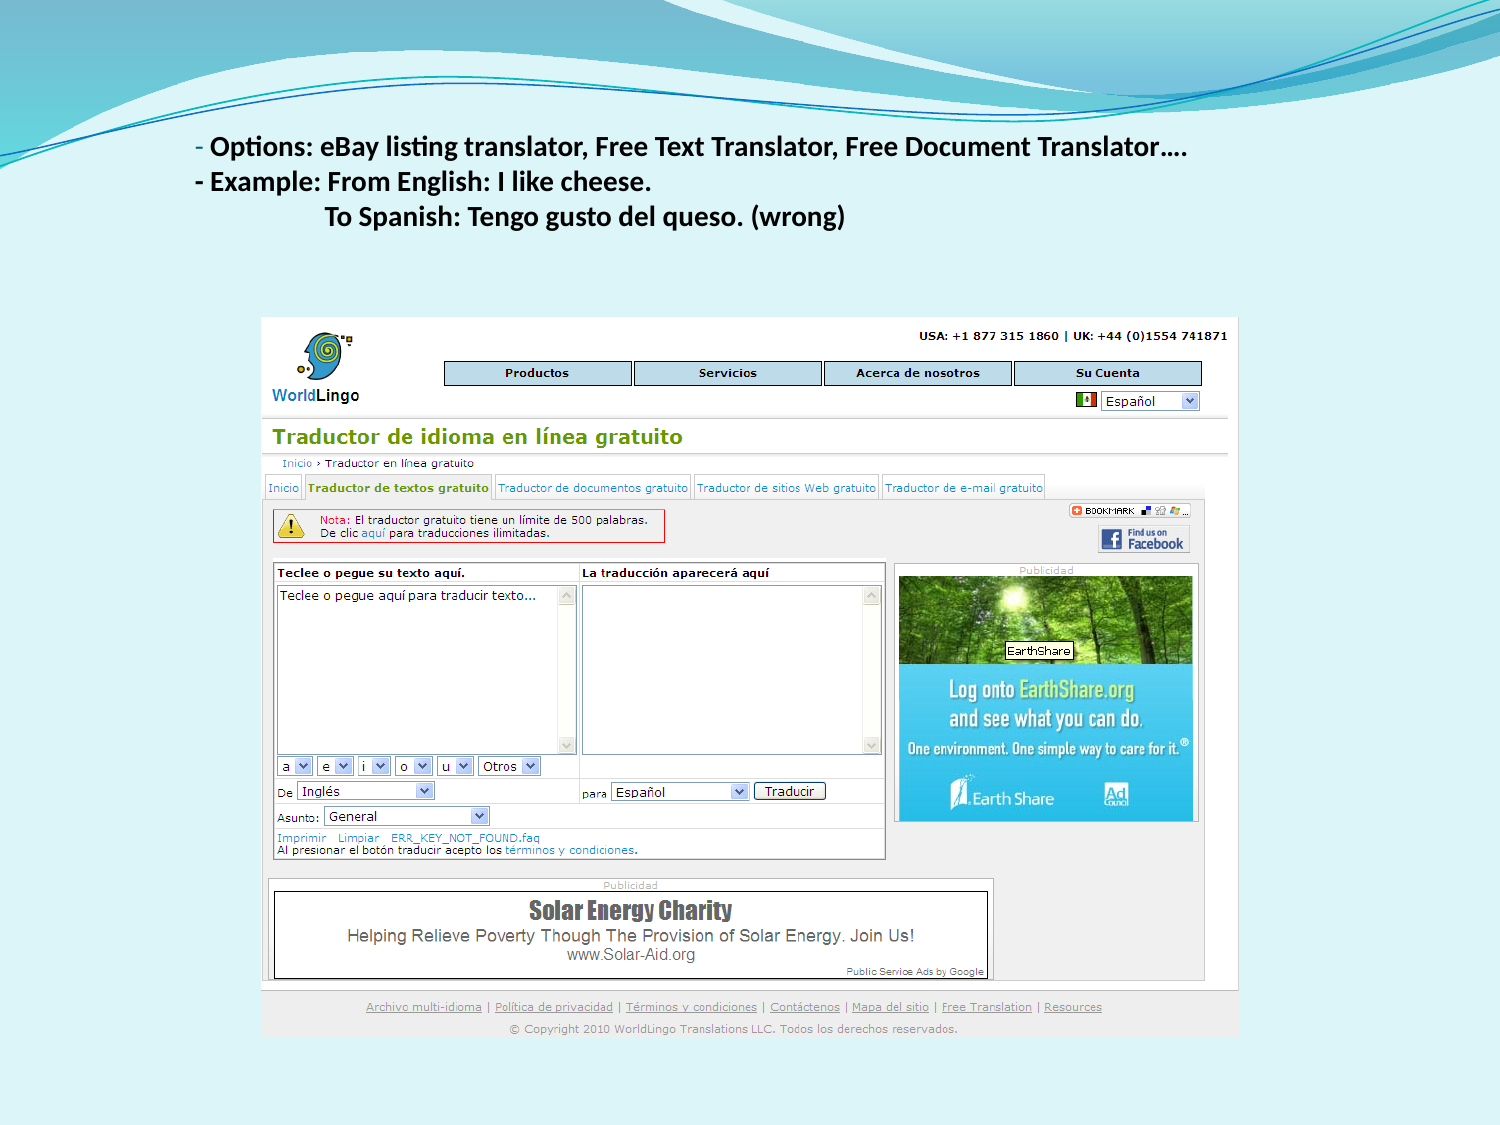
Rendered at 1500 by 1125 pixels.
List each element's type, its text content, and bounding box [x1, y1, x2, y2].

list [261, 317, 1239, 1038]
title - Options: eBay listing translator, Free Text Translator, Free Document Translator…. - Example: From English: I like cheese. To Spanish: Tengo gusto del queso. (wrong) [194, 45, 1425, 233]
